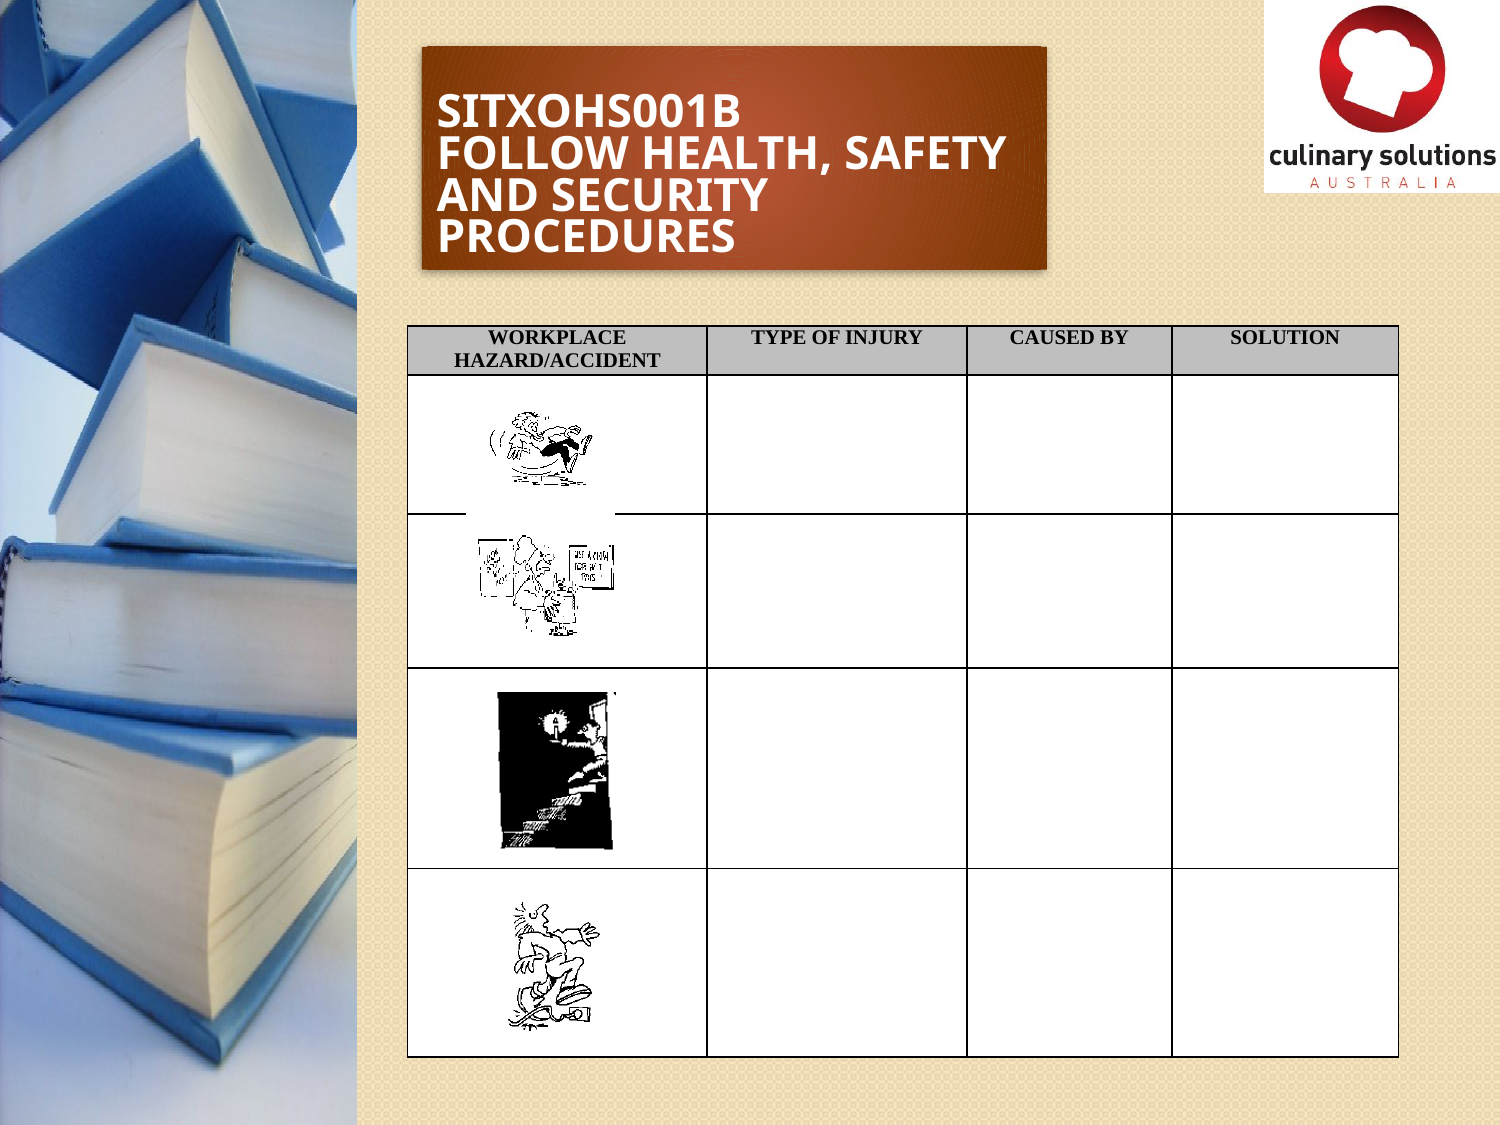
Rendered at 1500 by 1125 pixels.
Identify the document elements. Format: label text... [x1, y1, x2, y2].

table_cell [708, 669, 966, 868]
picture [466, 396, 615, 516]
table_cell [1173, 669, 1398, 868]
table_cell [408, 869, 706, 1056]
table_cell [708, 869, 966, 1056]
table_header CAUSED BY [968, 327, 1171, 374]
table_cell [968, 869, 1171, 1056]
picture [1263, 0, 1500, 193]
title SITXOHS001B Follow HEALTH, SAFETY AND SECURITY PROCEDURES [421, 46, 1047, 270]
table_header WORKPLACE HAZARD/ACCIDENT [408, 327, 706, 374]
table_cell [408, 376, 706, 513]
table_cell [1173, 376, 1398, 513]
table_cell [968, 515, 1171, 667]
table_cell [708, 376, 966, 513]
table_cell [408, 515, 706, 667]
table_cell [408, 669, 706, 868]
table_cell [708, 515, 966, 667]
table_cell [1173, 515, 1398, 667]
table_cell [1173, 869, 1398, 1056]
table_cell [968, 376, 1171, 513]
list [0, 0, 357, 1125]
table_header TYPE OF INJURY [708, 327, 966, 374]
picture [477, 526, 621, 649]
picture [489, 881, 604, 1042]
table_cell [968, 669, 1171, 868]
picture [489, 692, 616, 860]
table_header SOLUTION [1173, 327, 1398, 374]
